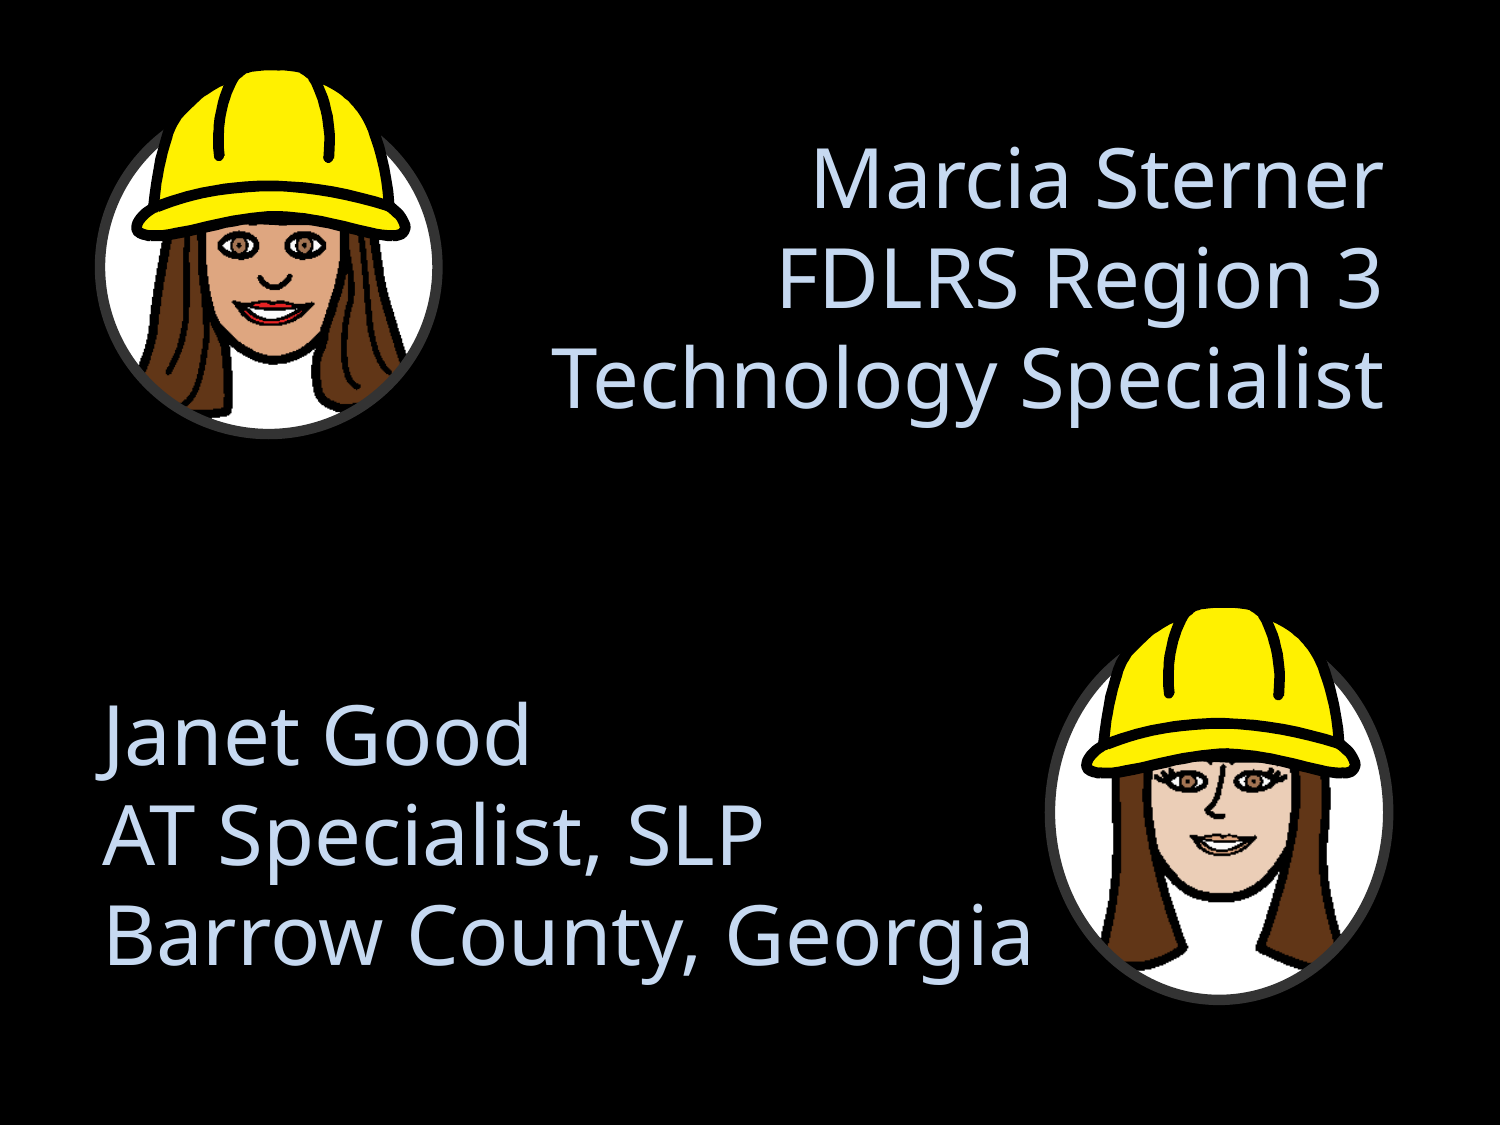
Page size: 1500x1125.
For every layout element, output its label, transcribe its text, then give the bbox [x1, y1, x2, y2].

text_box Janet Good AT Specialist, SLP Barrow County, Georgia [87, 675, 1044, 990]
picture [12, 49, 518, 435]
picture [962, 587, 1468, 1001]
title Marcia Sterner FDLRS Region 3 Technology Specialist [62, 324, 1400, 625]
